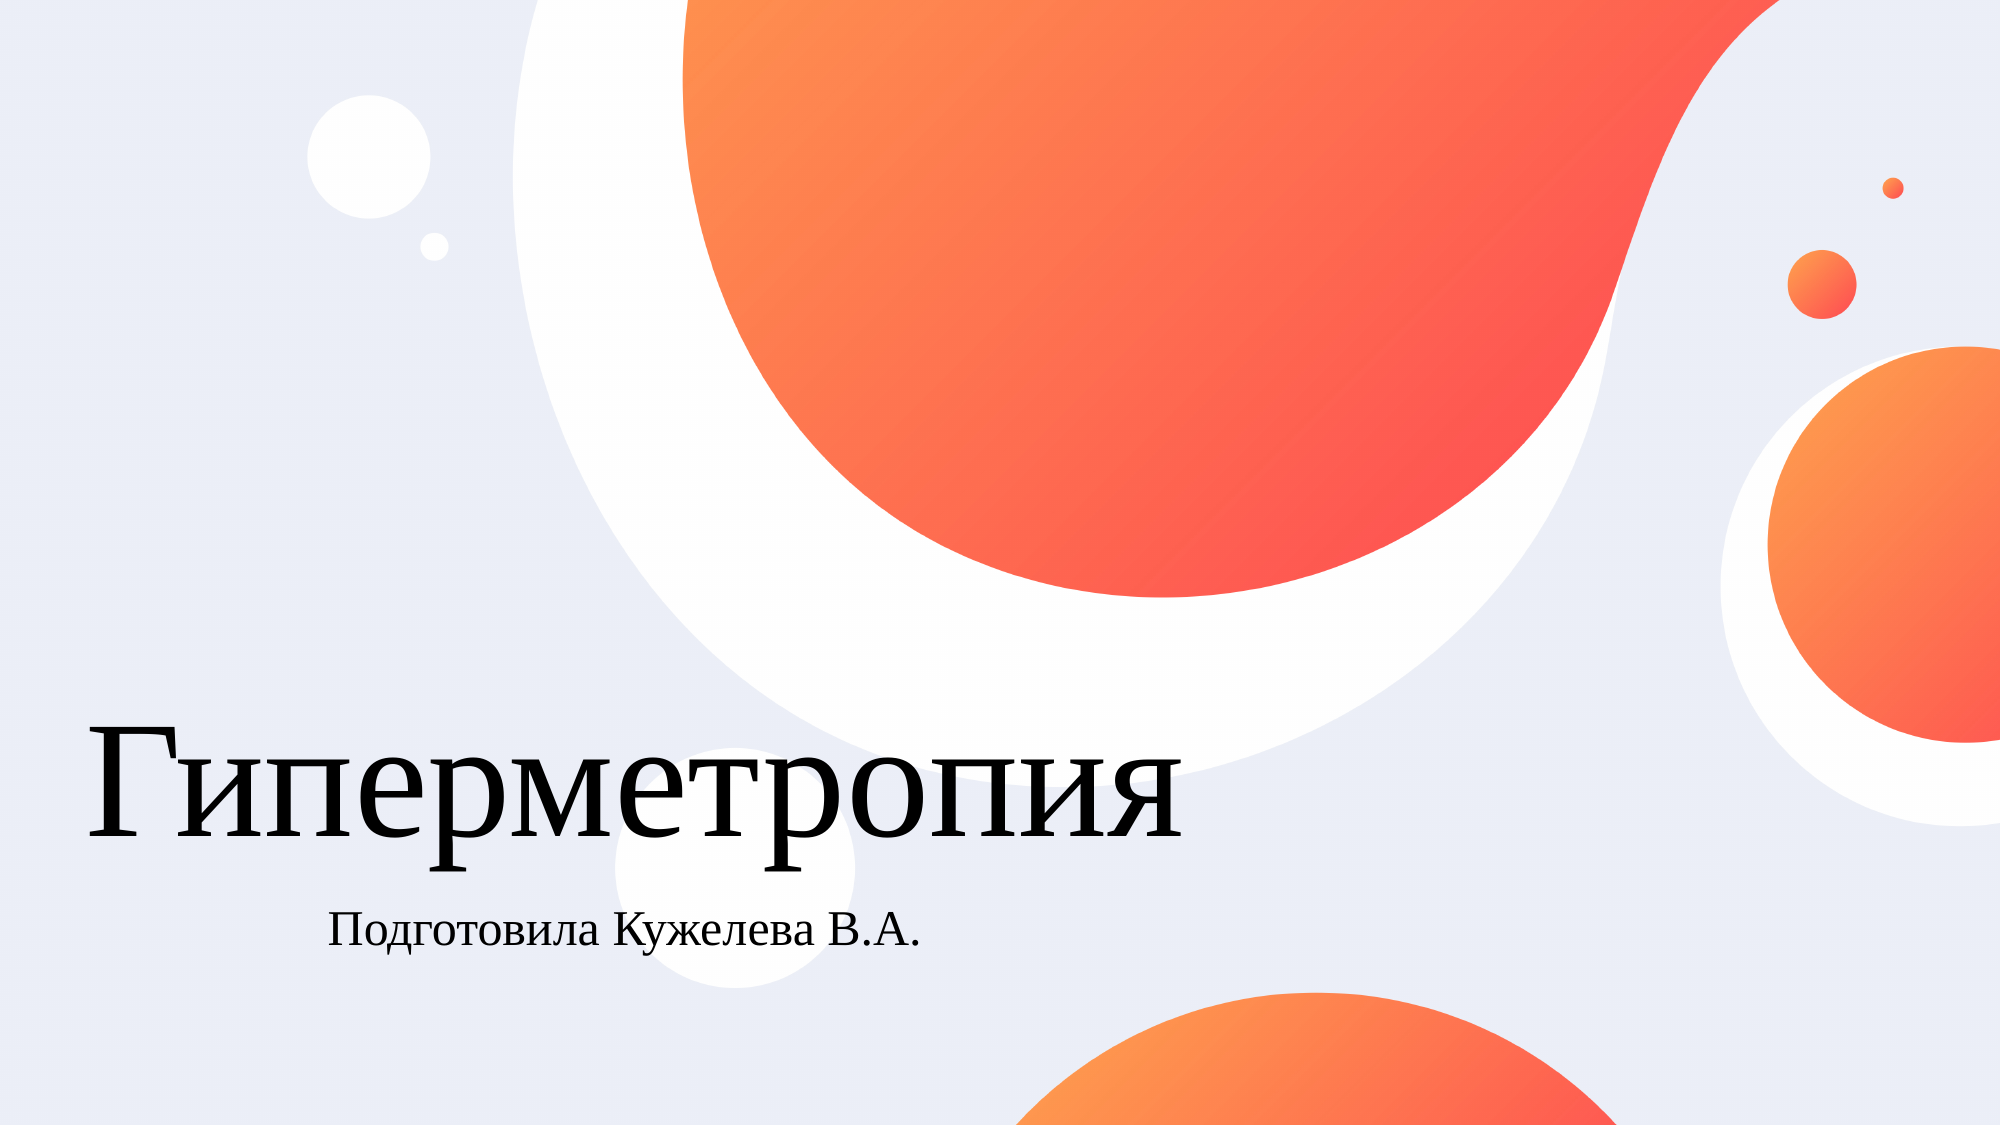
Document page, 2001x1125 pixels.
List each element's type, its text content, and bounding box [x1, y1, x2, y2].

title Гиперметропия [70, 488, 1306, 880]
subtitle Подготовила Кужелева В.А. [70, 894, 1179, 1125]
picture [0, 0, 2000, 1125]
